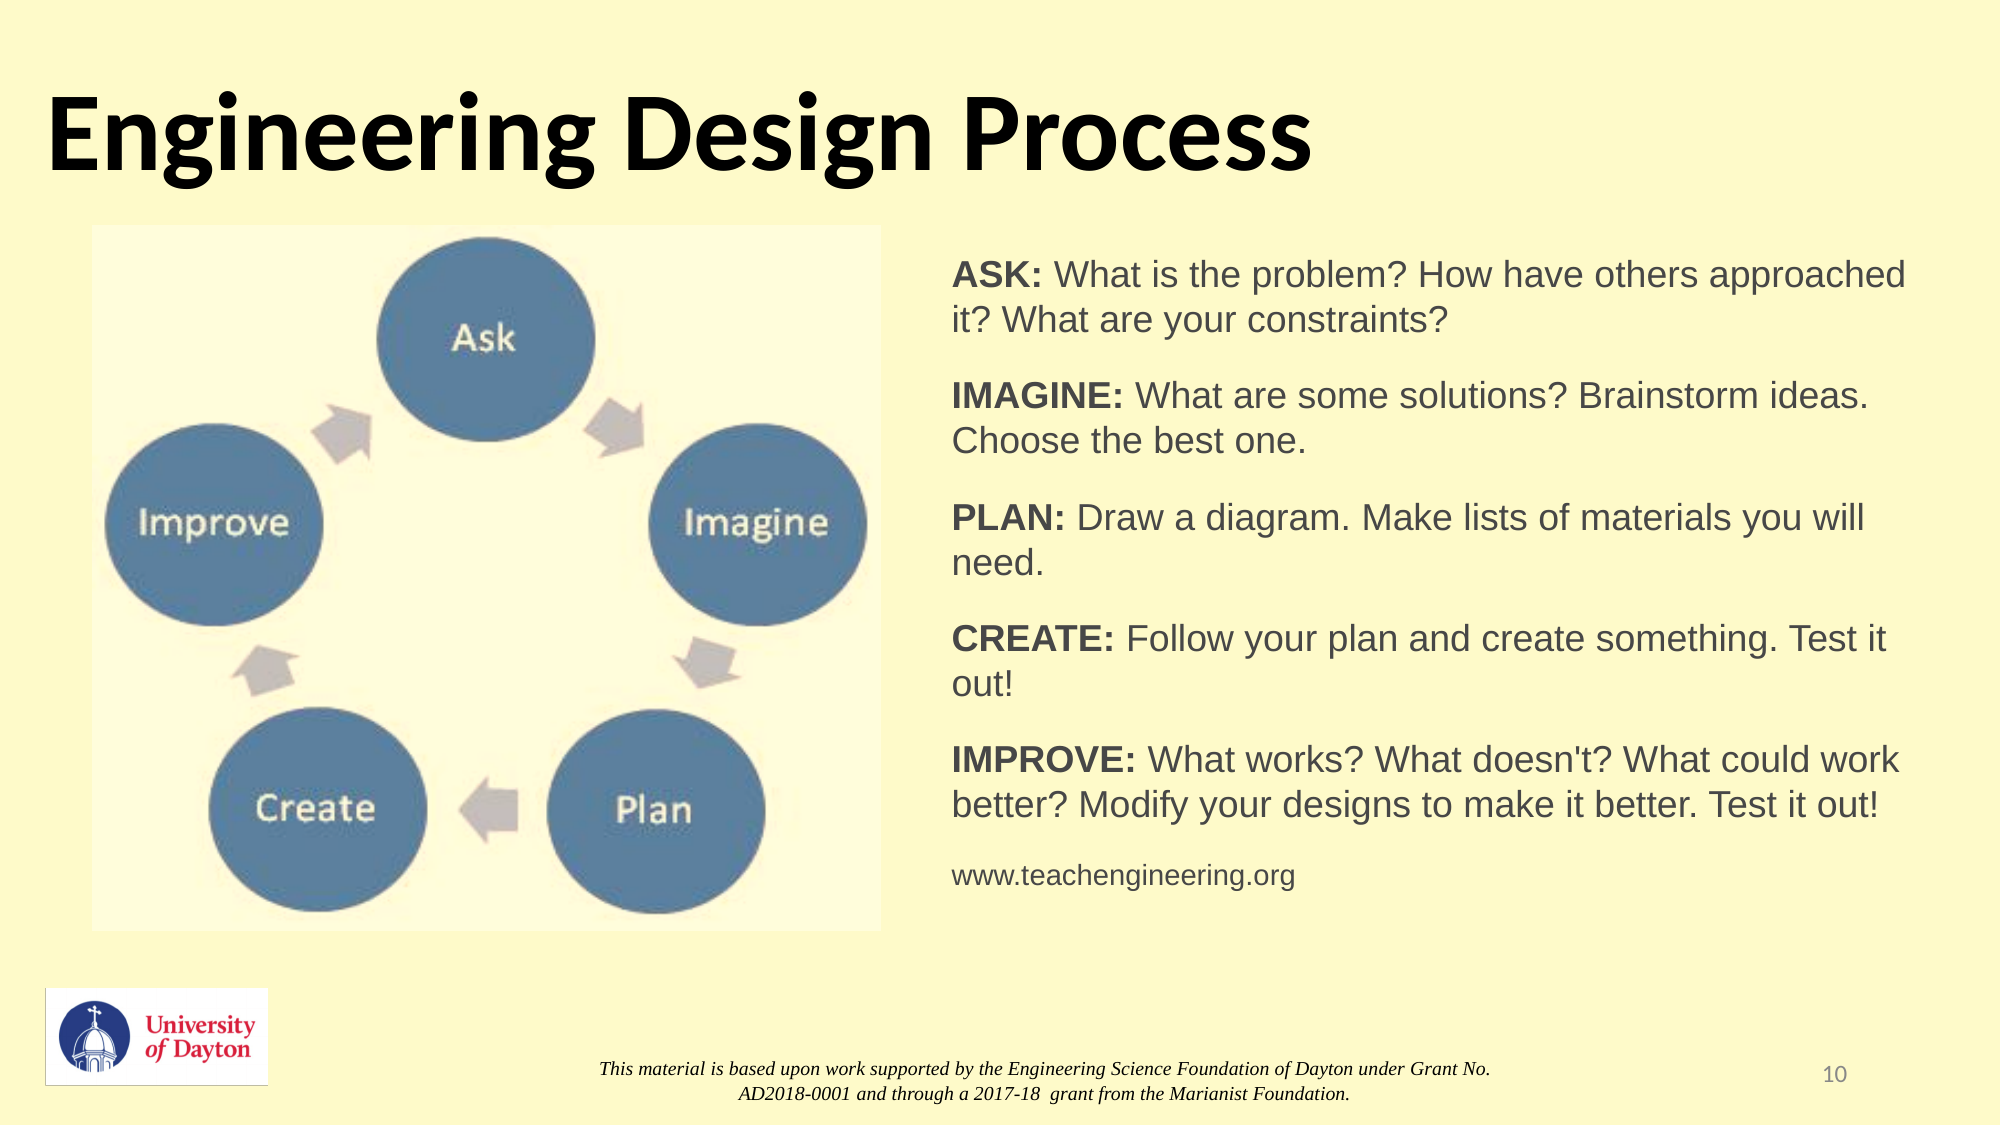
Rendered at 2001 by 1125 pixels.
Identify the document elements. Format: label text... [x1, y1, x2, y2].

title Engineering Design Process [31, 25, 1757, 243]
text_box ASK: What is the problem? How have others approached it? What are your constraints? IMAGINE: What are some solutions? Brainstorm ideas. Choose the best one. PLAN: Draw a diagram. Make lists of materials you will need. CREATE: Follow your plan and create something. Test it out! IMPROVE: What works? What doesn't? What could work better? Modify your designs to make it better. Test it out! www.teachengineering.org [936, 242, 1937, 906]
picture [5, 225, 882, 1125]
